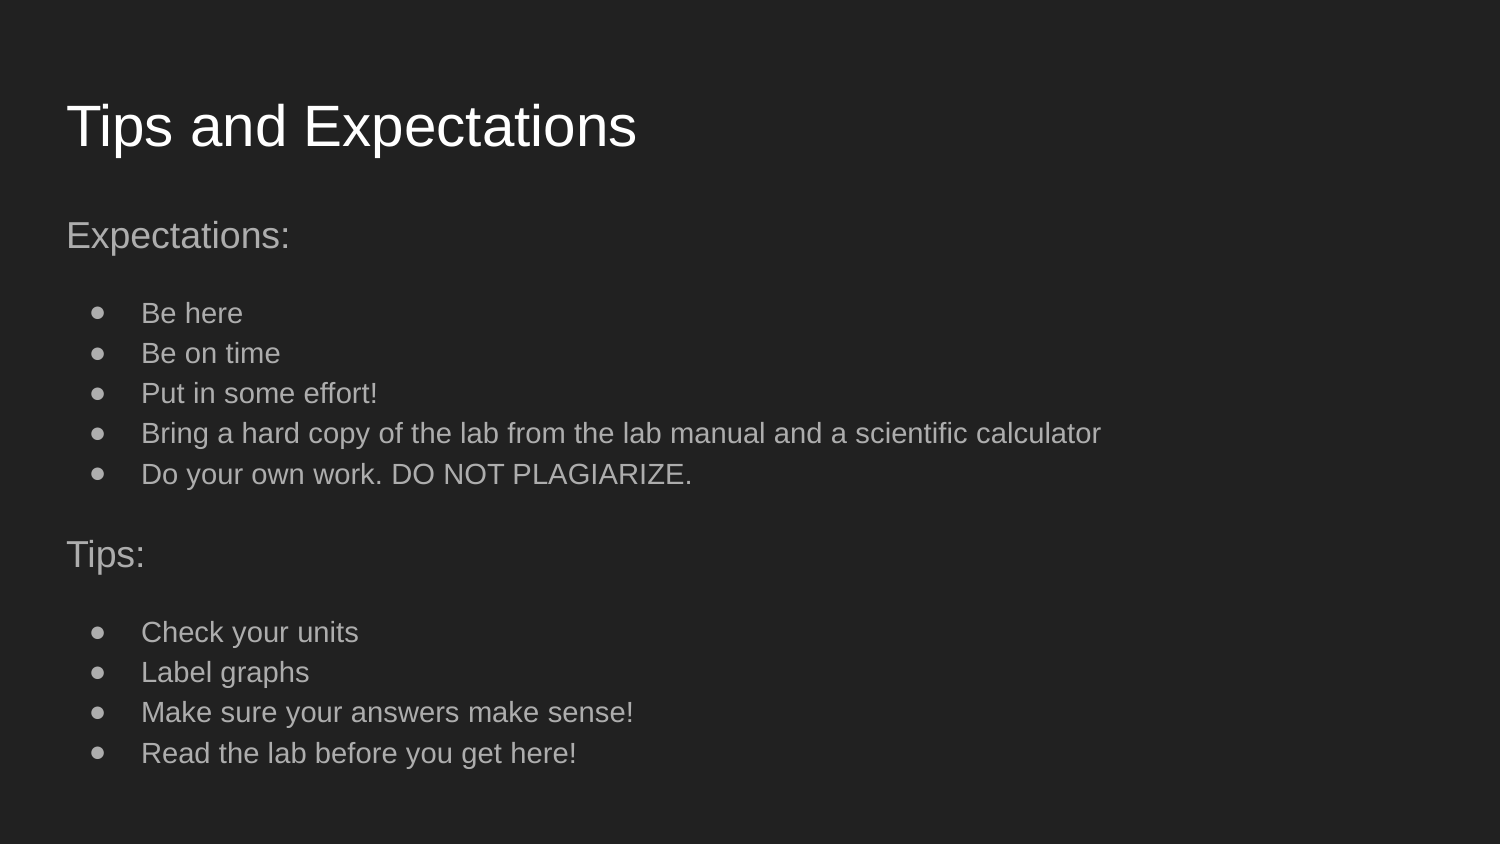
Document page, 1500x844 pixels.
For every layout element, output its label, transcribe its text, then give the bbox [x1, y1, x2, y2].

list Expectations: Be here Be on time Put in some effort! Bring a hard copy of the lab from the lab manual and a scientific calculator Do your own work. DO NOT PLAGIARIZE. Tips: Check your units Label graphs Make sure your answers make sense! Read the lab before you get here! [51, 189, 1449, 750]
title Tips and Expectations [51, 72, 1449, 167]
